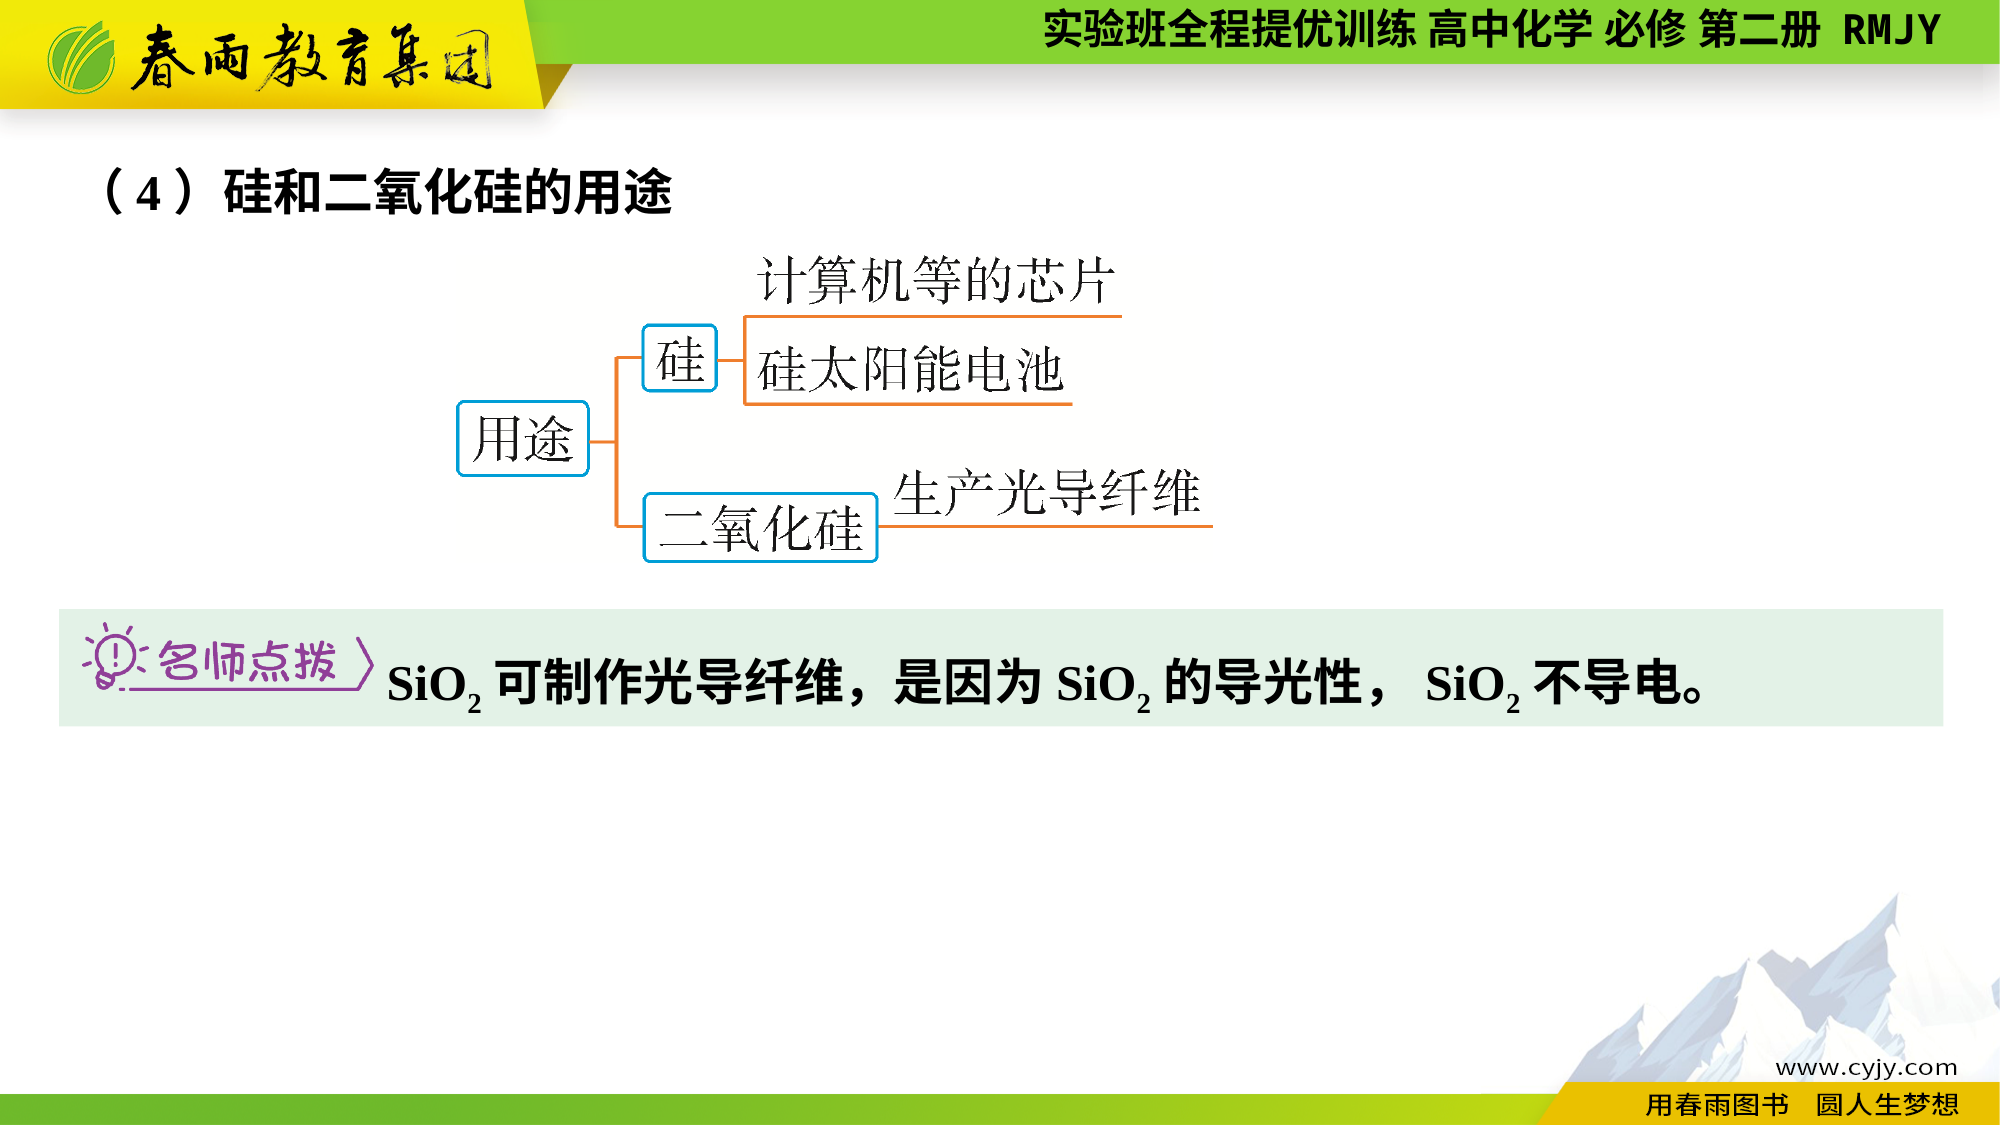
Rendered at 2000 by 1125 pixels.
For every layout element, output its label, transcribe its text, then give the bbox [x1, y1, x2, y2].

list （4）硅和二氧化硅的用途 [59, 122, 1944, 217]
picture [0, 0, 2000, 1125]
text_box SiO2可制作光导纤维，是因为SiO2的导光性，SiO2不导电。 [59, 609, 1944, 727]
